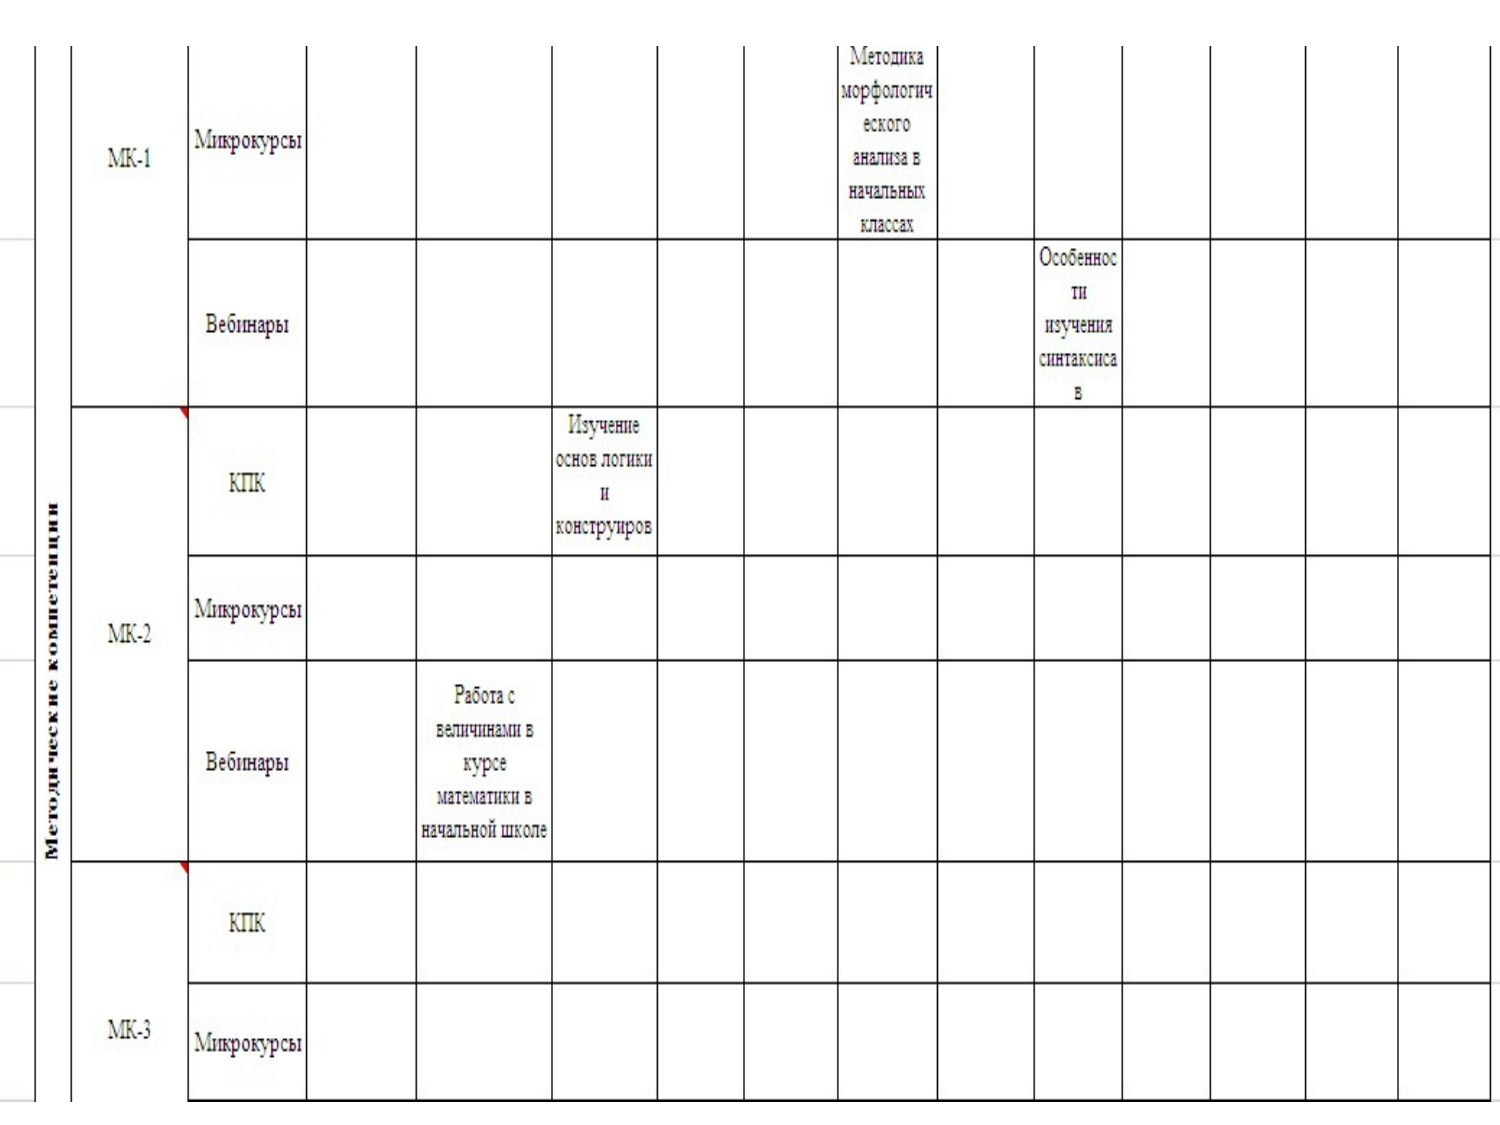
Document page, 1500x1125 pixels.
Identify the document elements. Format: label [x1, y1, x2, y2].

list [0, 46, 1500, 1102]
